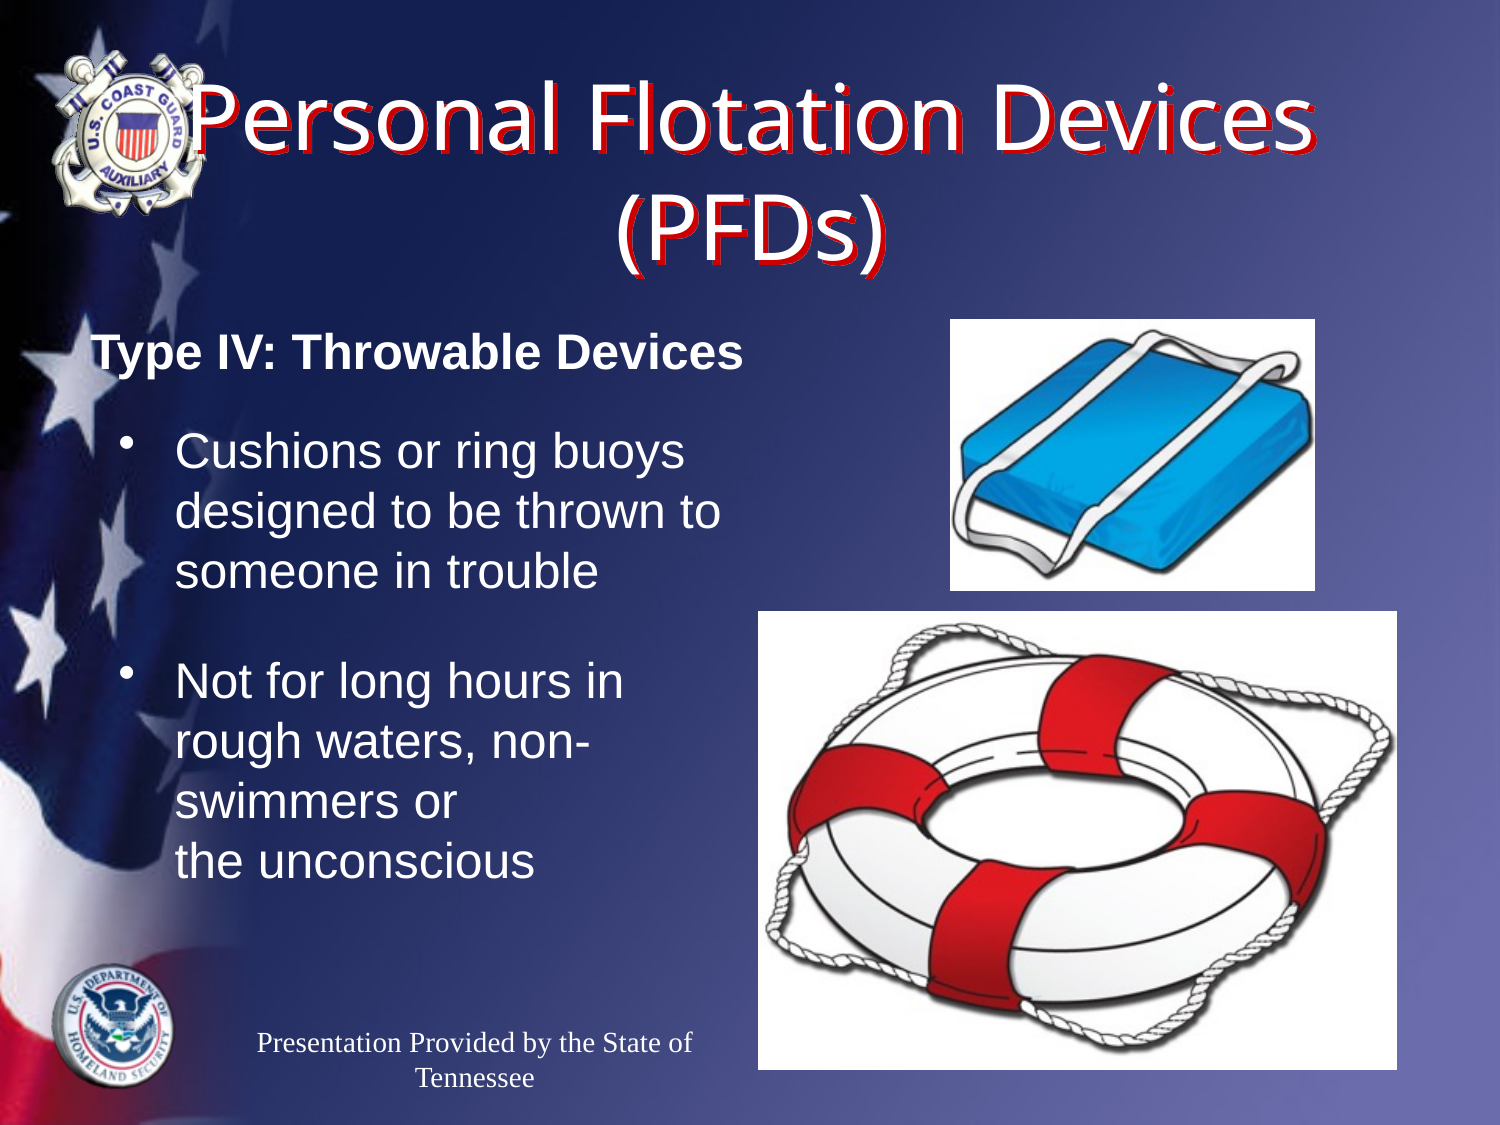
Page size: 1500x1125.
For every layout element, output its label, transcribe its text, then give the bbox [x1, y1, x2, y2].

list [758, 611, 1397, 1070]
footer Presentation Provided by the State of Tennessee [237, 1015, 713, 1091]
list Cushions or ring buoys designed to be thrown to someone in trouble Not for long hours in rough waters, non-swimmers or the unconscious [103, 410, 738, 1016]
title Personal Flotation Devices (PFDs) [103, 59, 1398, 278]
list Type IV: Throwable Devices [75, 251, 800, 388]
picture [0, 0, 1500, 1125]
slide_number 40 [1074, 1070, 1388, 1100]
